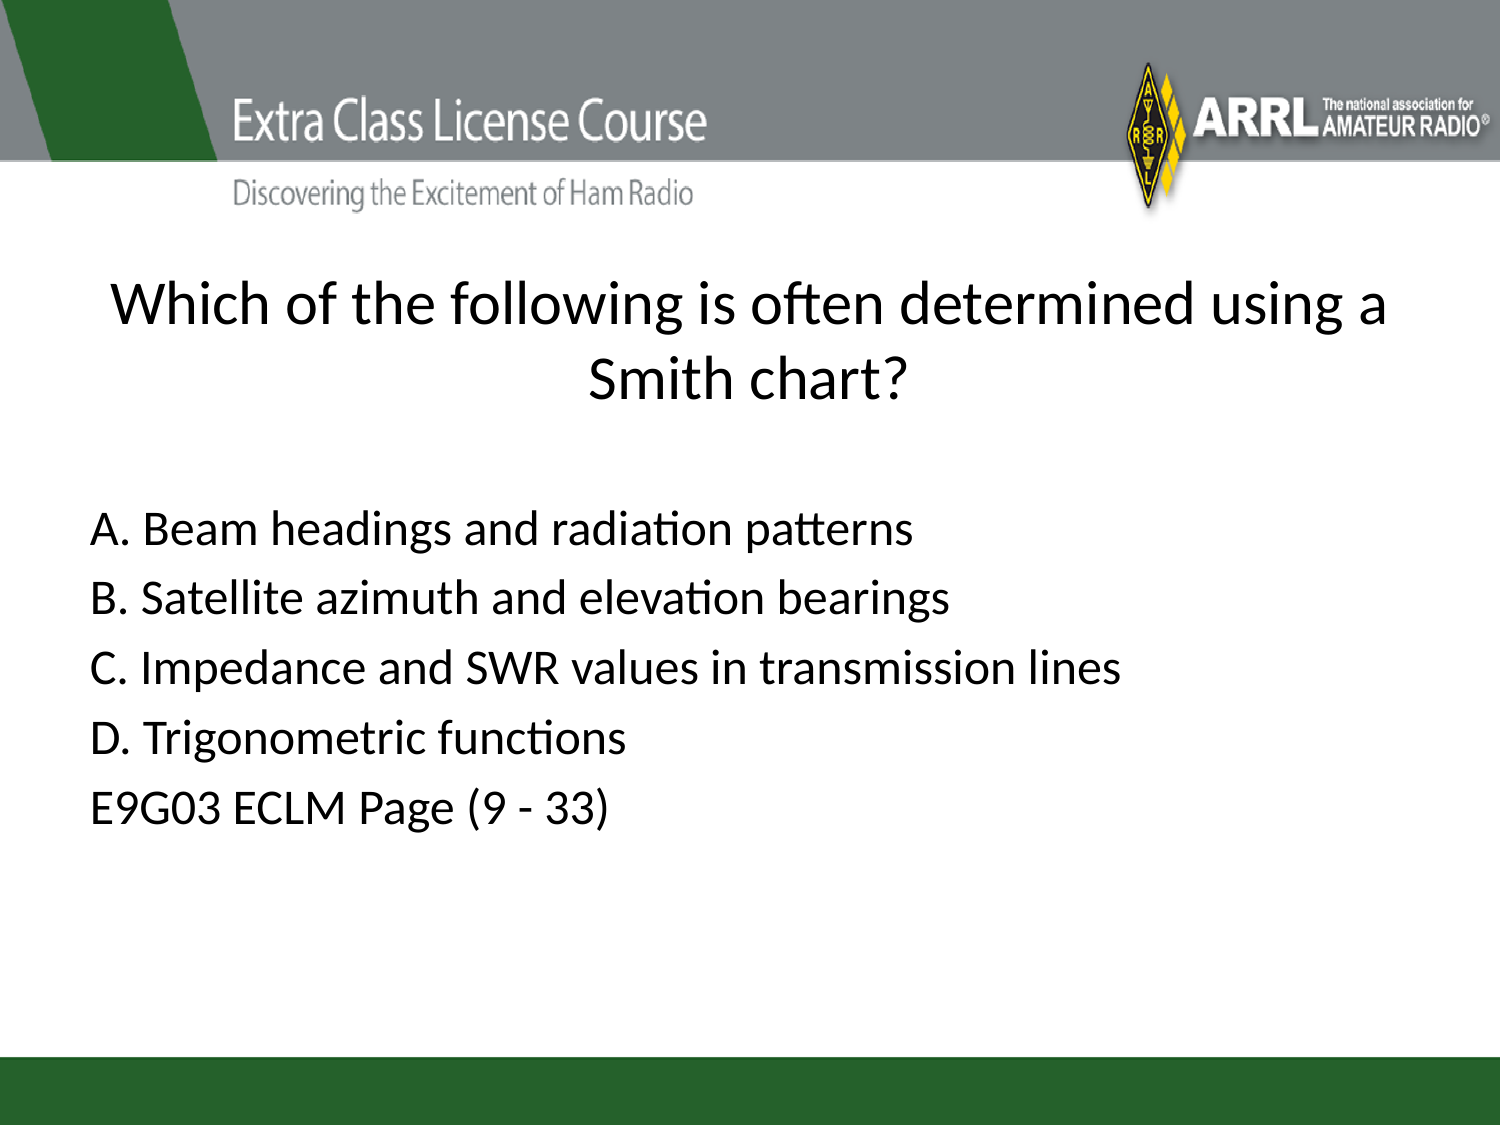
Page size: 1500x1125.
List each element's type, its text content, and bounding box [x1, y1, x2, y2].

title Which of the following is often determined using a Smith chart? [75, 254, 1425, 435]
list A. Beam headings and radiation patterns B. Satellite azimuth and elevation bearings C. Impedance and SWR values in transmission lines D. Trigonometric functions E9G03 ECLM Page (9 - 33) [75, 487, 1425, 1005]
picture [0, 0, 1500, 1125]
